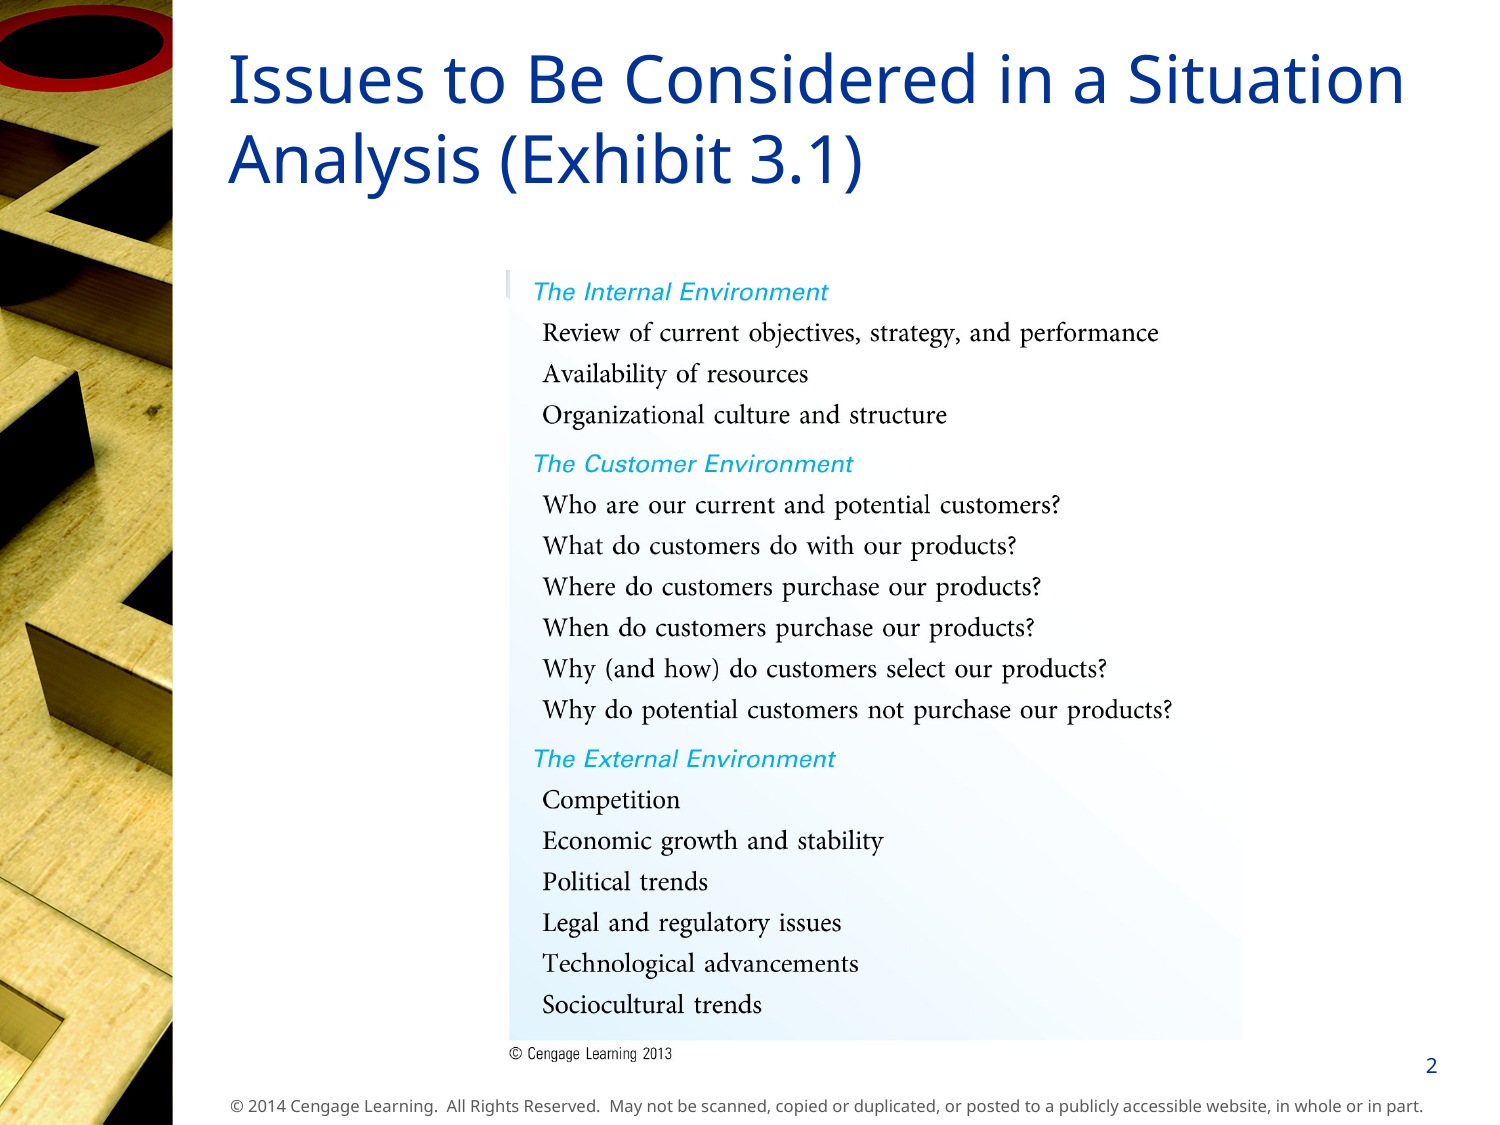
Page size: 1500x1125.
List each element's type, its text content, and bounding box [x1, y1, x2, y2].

title Issues to Be Considered in a Situation Analysis (Exhibit 3.1) [213, 29, 1454, 213]
slide_number 2 [1386, 1037, 1478, 1097]
picture [506, 269, 1243, 1069]
picture [0, 0, 173, 1125]
